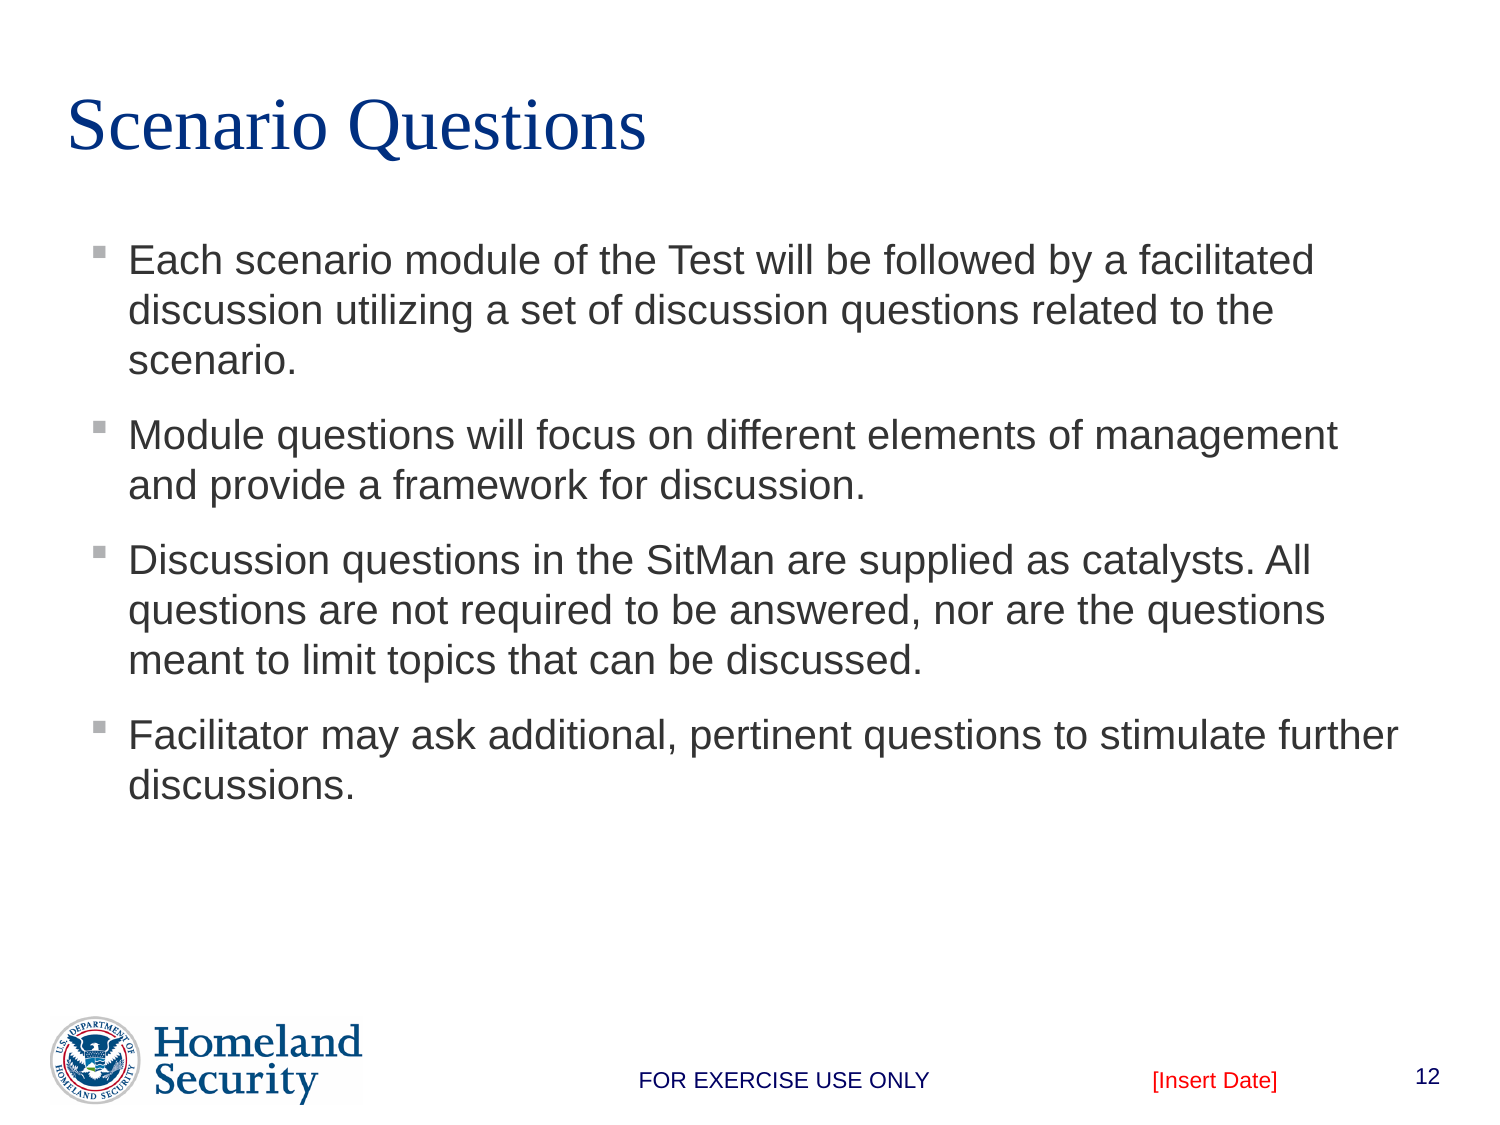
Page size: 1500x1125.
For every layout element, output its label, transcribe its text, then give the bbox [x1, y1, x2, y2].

slide_number 12 [1399, 1053, 1476, 1097]
picture [50, 1016, 363, 1105]
title Scenario Questions [51, 0, 1278, 173]
list Each scenario module of the Test will be followed by a facilitated discussion utilizing a set of discussion questions related to the scenario. Module questions will focus on different elements of management and provide a framework for discussion. Discussion questions in the SitMan are supplied as catalysts. All questions are not required to be answered, nor are the questions meant to limit topics that can be discussed. Facilitator may ask additional, pertinent questions to stimulate further discussions. [75, 224, 1425, 968]
